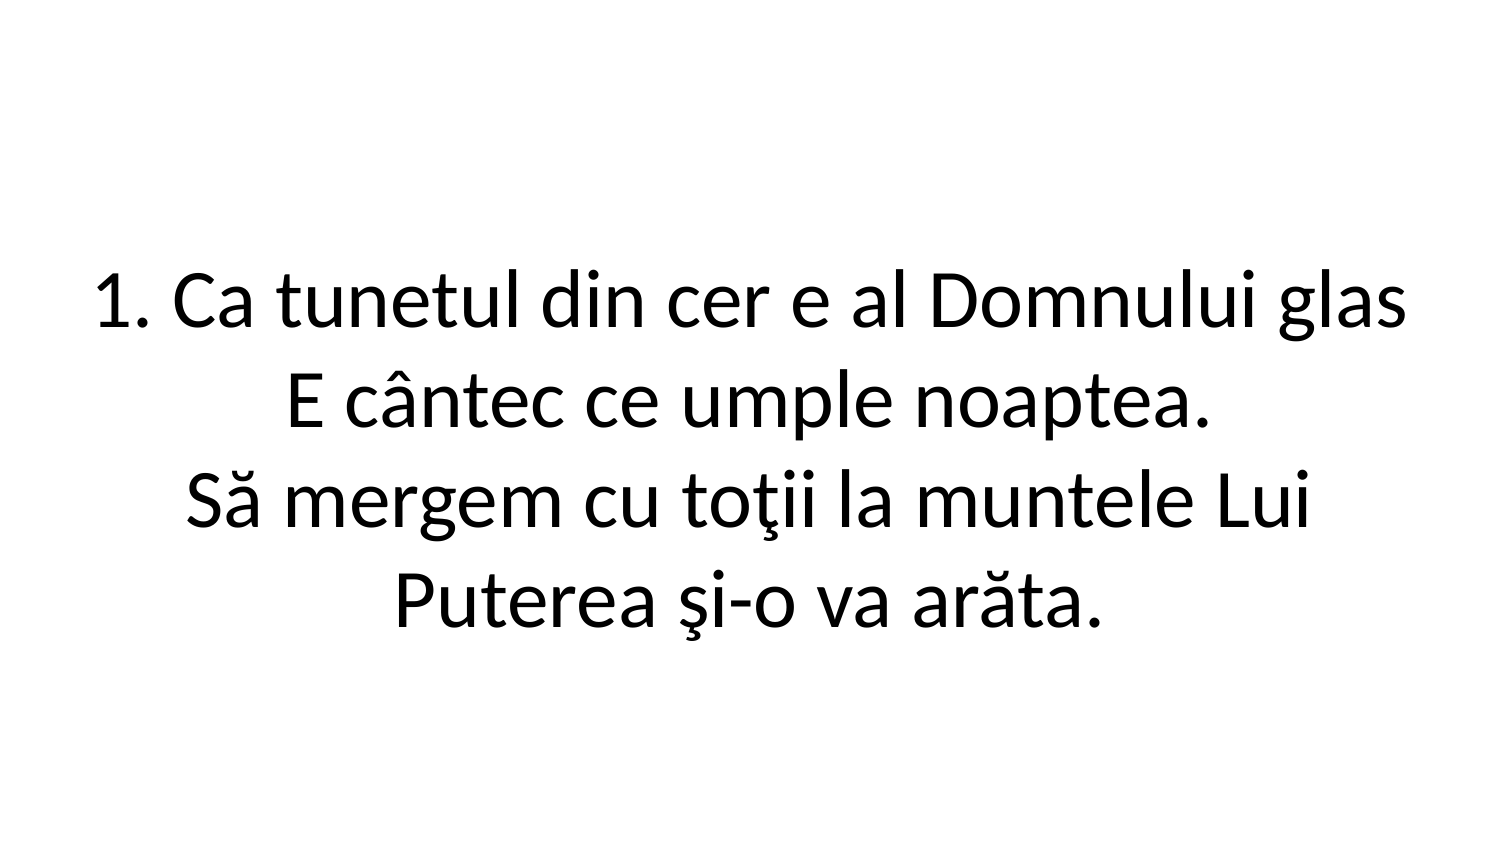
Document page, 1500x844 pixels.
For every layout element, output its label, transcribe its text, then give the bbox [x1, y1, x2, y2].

text_box 1. Ca tunetul din cer e al Domnului glas E cântec ce umple noaptea. Să mergem cu toţii la muntele Lui Puterea şi-o va arăta. [75, 192, 1425, 652]
